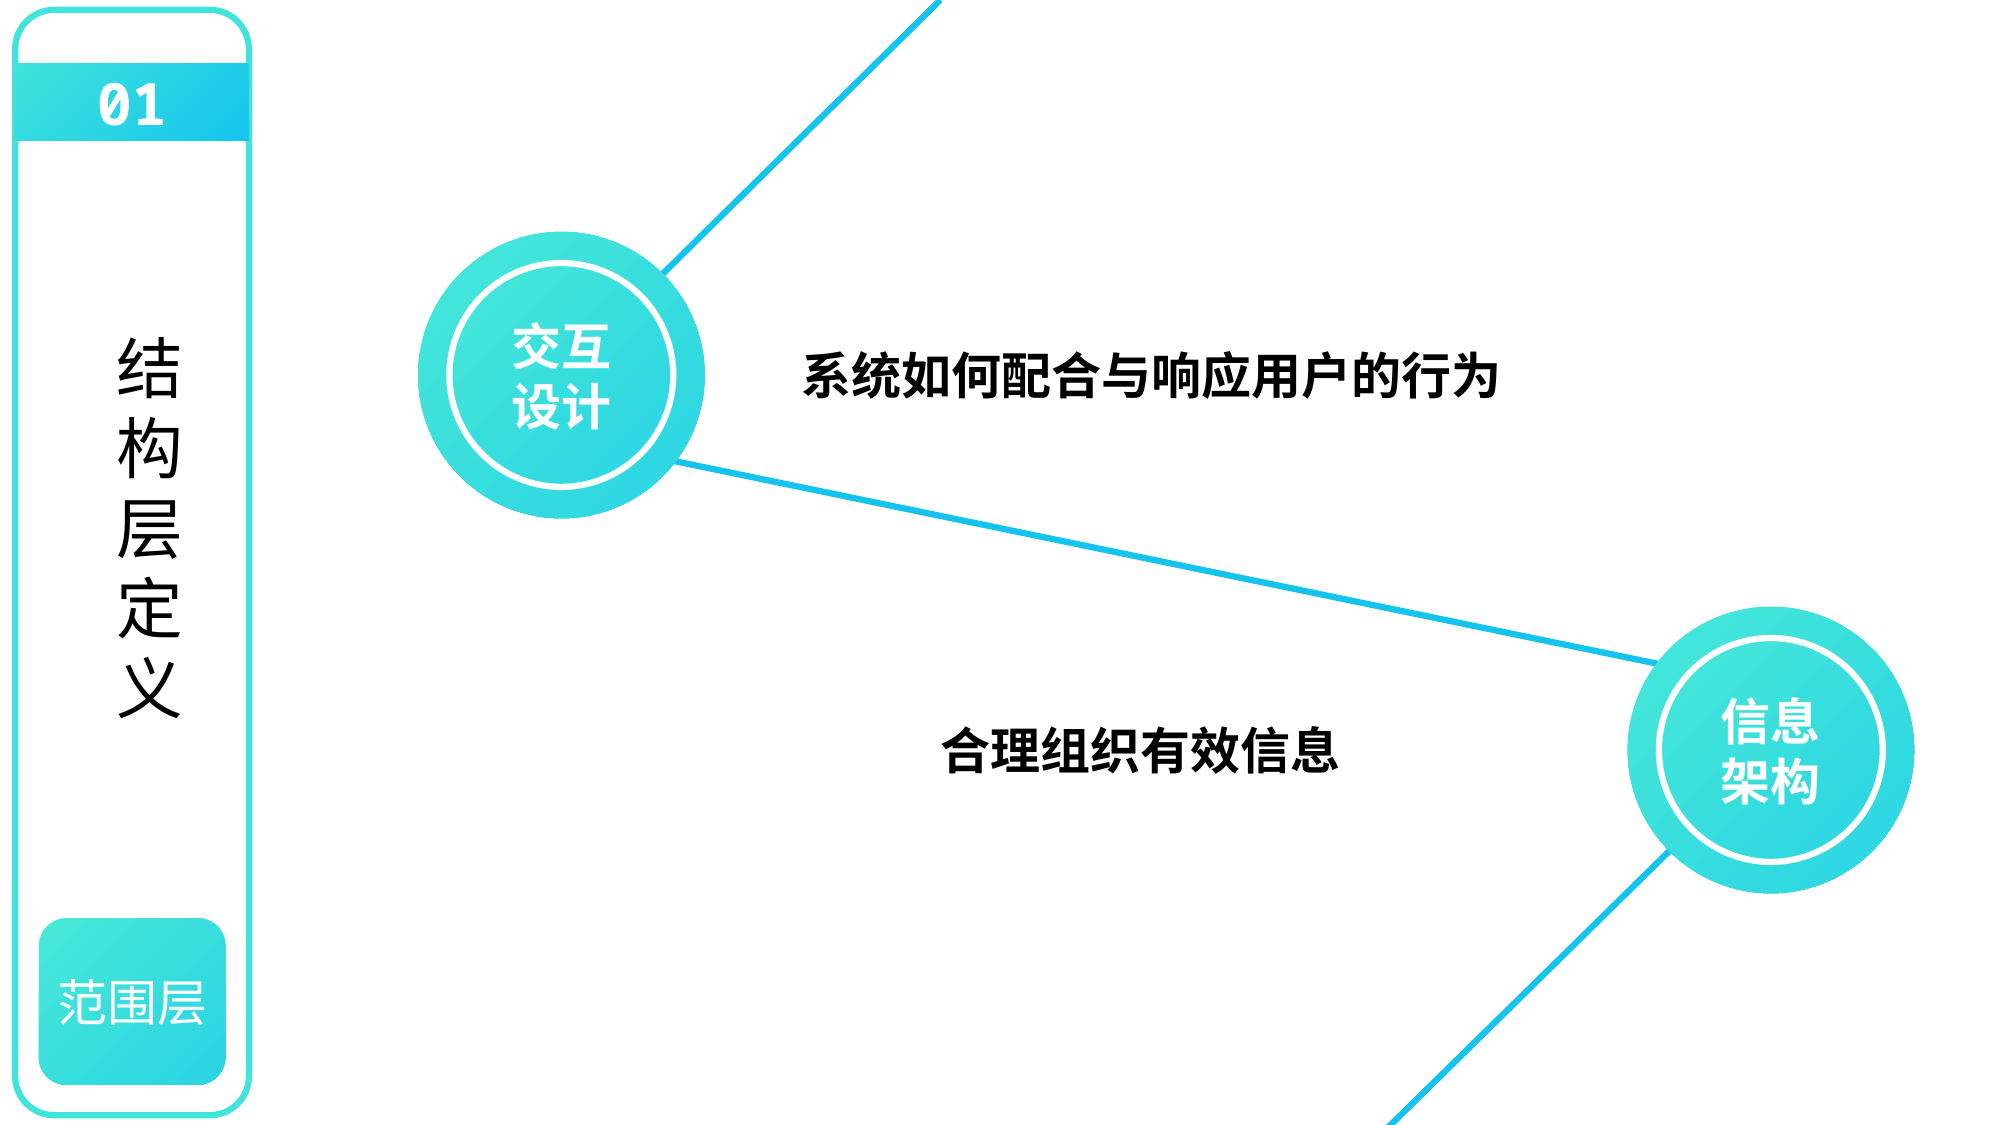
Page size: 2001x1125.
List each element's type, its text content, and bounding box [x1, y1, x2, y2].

text_box [1692, 605, 1916, 895]
text_box 合理组织有效信息 [707, 708, 1574, 791]
text_box [14, 8, 250, 63]
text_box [640, 0, 941, 296]
text_box 01 [14, 63, 250, 142]
text_box [643, 296, 706, 454]
text_box 信息架构 [1657, 636, 1884, 863]
text_box 结构层定义 [101, 319, 161, 735]
text_box [1626, 671, 1689, 829]
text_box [1373, 829, 1692, 1125]
text_box [417, 230, 640, 520]
text_box 系统如何配合与响应用户的行为 [777, 333, 1525, 416]
text_box [14, 142, 250, 1117]
text_box [37, 917, 227, 1086]
text_box 范围层 [39, 963, 225, 1039]
text_box 交互设计 [448, 261, 675, 488]
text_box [640, 454, 1692, 671]
